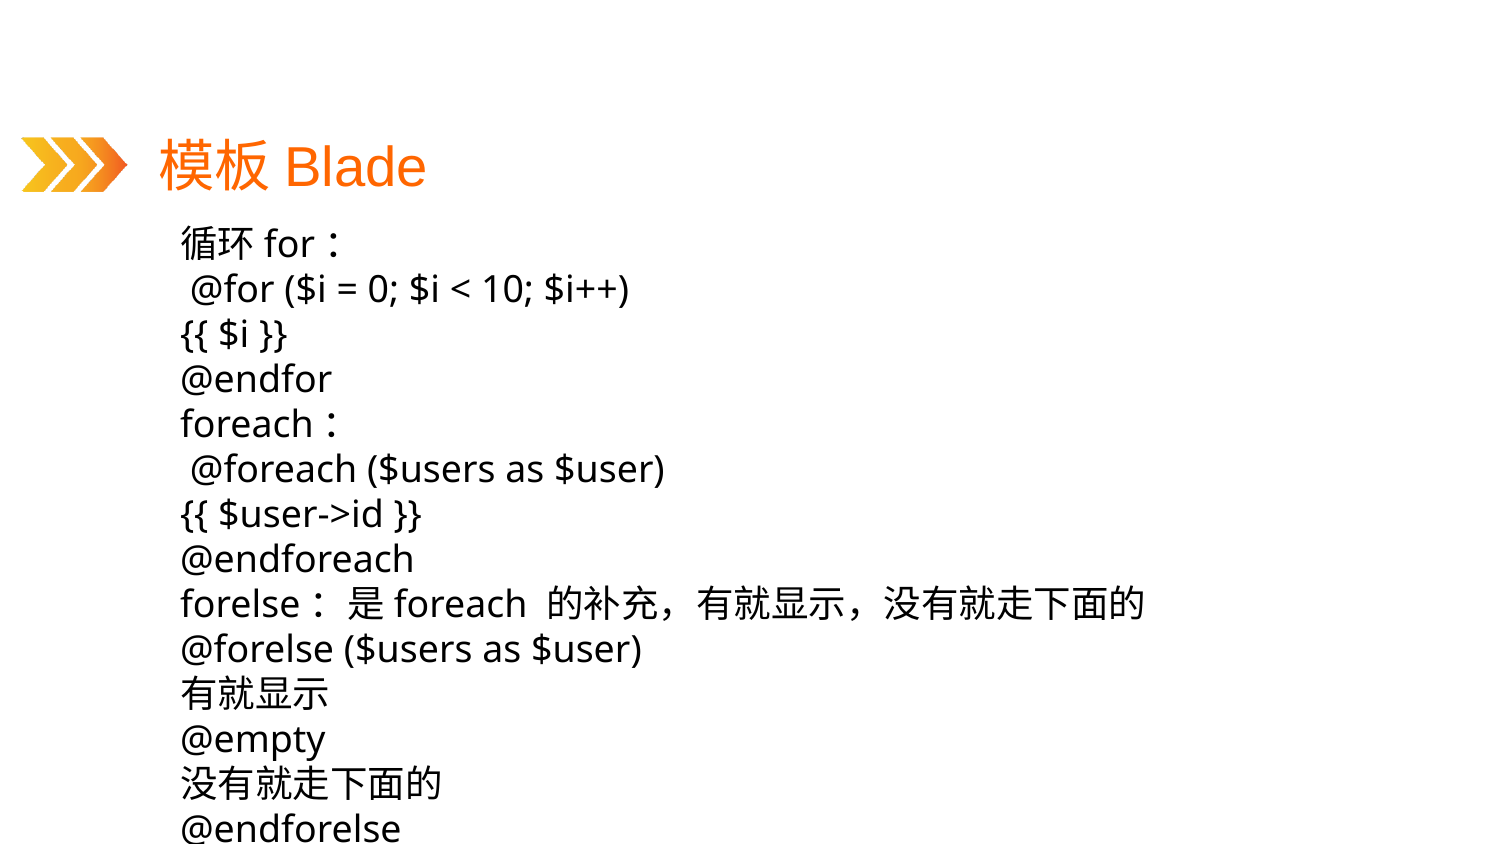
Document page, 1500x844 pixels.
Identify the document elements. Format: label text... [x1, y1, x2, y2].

text_box 循环for： @for ($i = 0; $i < 10; $i++) {{ $i }} @endfor foreach： @foreach ($users as $user) {{ $user->id }} @endforeach forelse：是foreach 的补充，有就显示，没有就走下面的 @forelse ($users as $user) 有就显示 @empty 没有就走下面的 @endforelse [165, 212, 1388, 844]
picture [0, 131, 140, 198]
text_box 模板Blade [71, 106, 557, 223]
